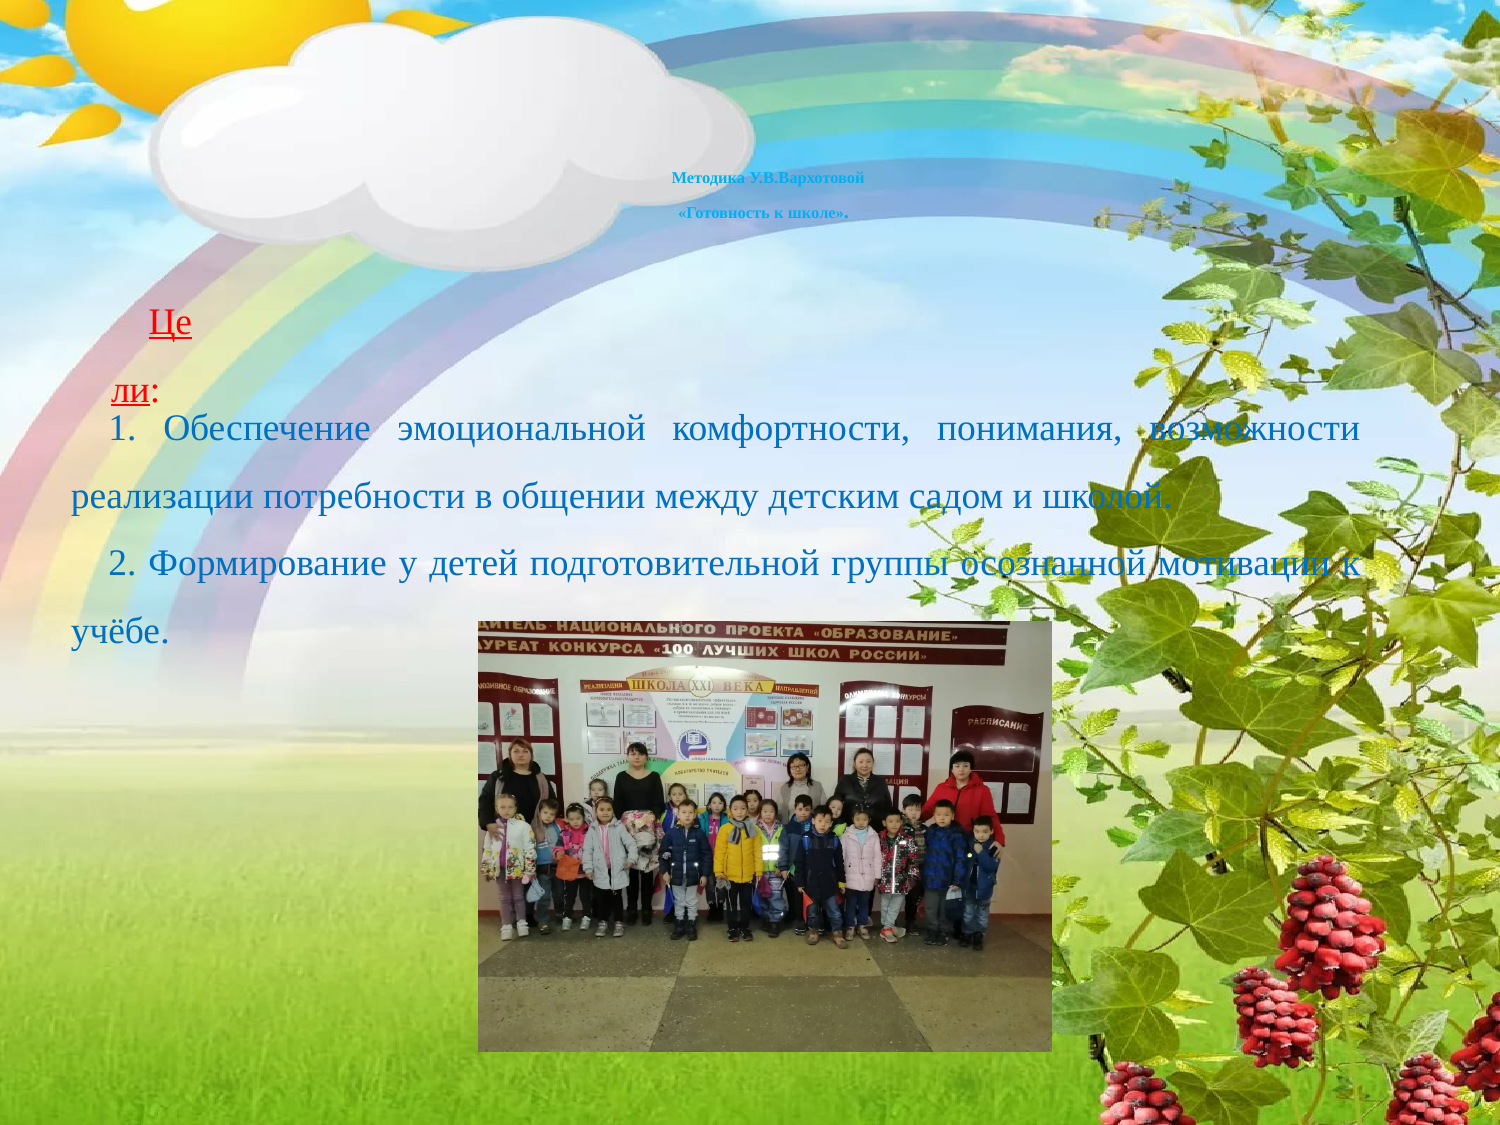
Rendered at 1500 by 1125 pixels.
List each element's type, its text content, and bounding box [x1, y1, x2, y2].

text_box 1. Обеспечение эмоциональной комфортности, понимания, возможности реализации потребности в общении между детским садом и школой. 2. Формирование у детей подготовительной группы осознанной мотивации к учёбе. [55, 373, 1376, 794]
text_box Цели: [96, 267, 220, 350]
title Методика У.В.Вархотовой «Готовность к школе». [88, 149, 1439, 256]
picture [0, 0, 1500, 1125]
